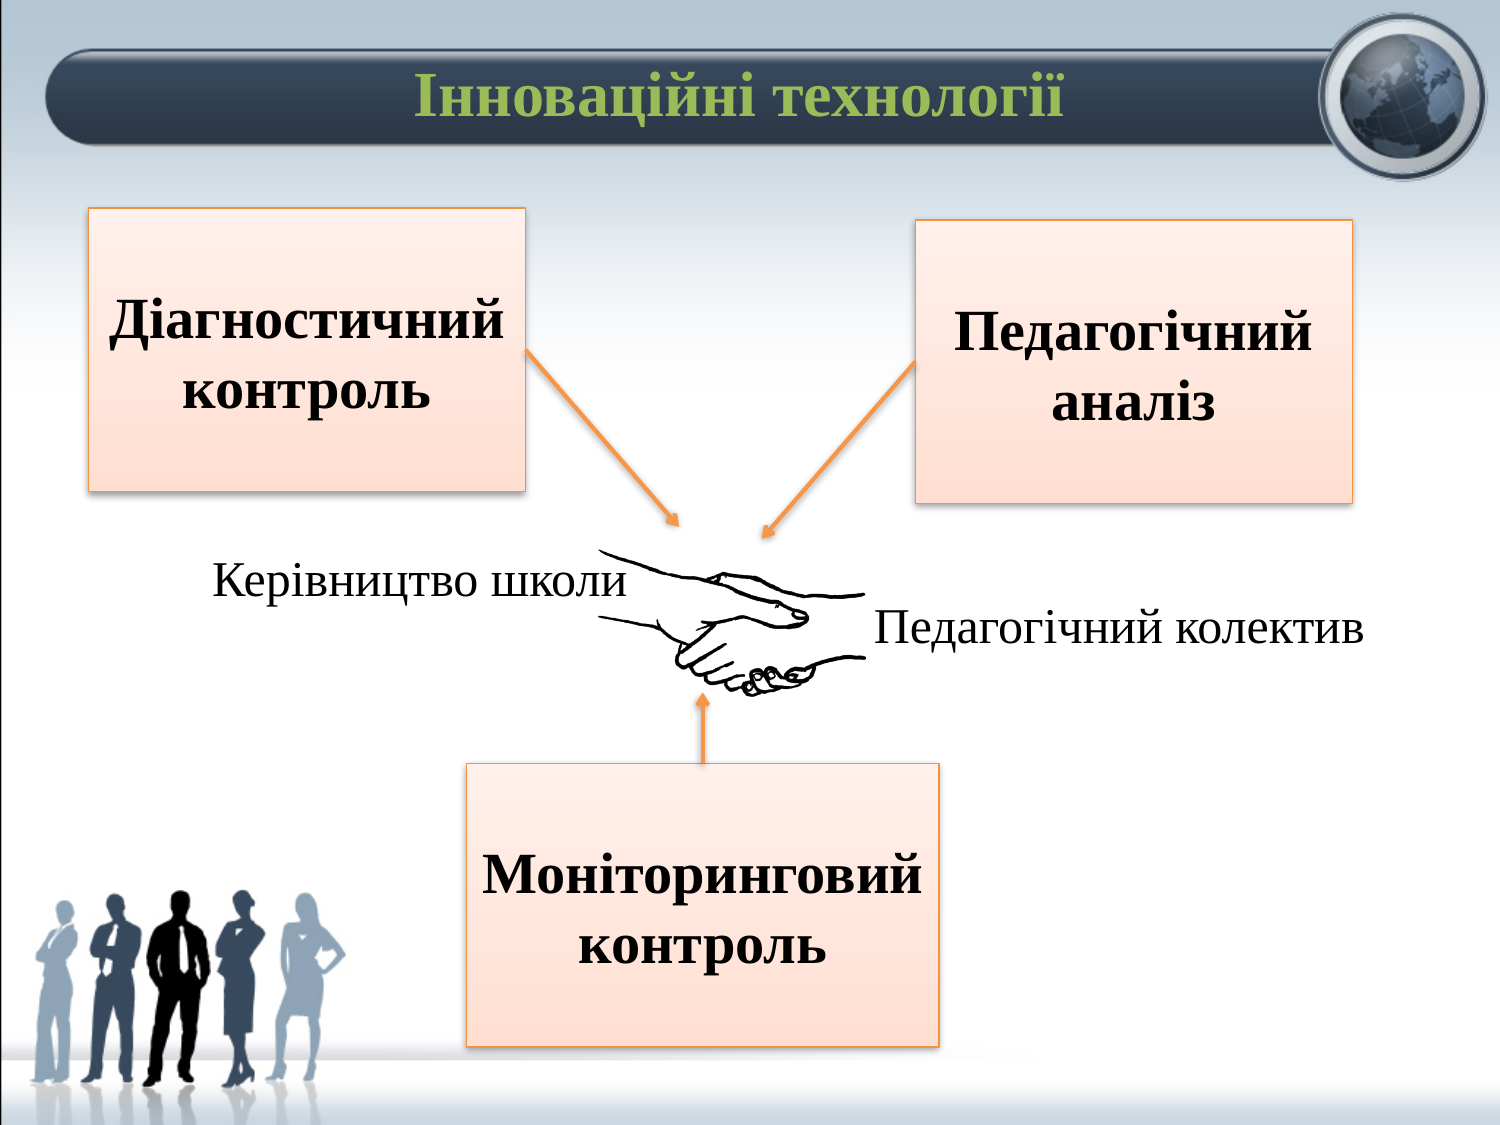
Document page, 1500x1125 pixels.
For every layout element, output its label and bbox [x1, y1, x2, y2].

picture [0, 0, 1500, 1125]
text_box [525, 349, 680, 528]
text_box [761, 361, 916, 540]
